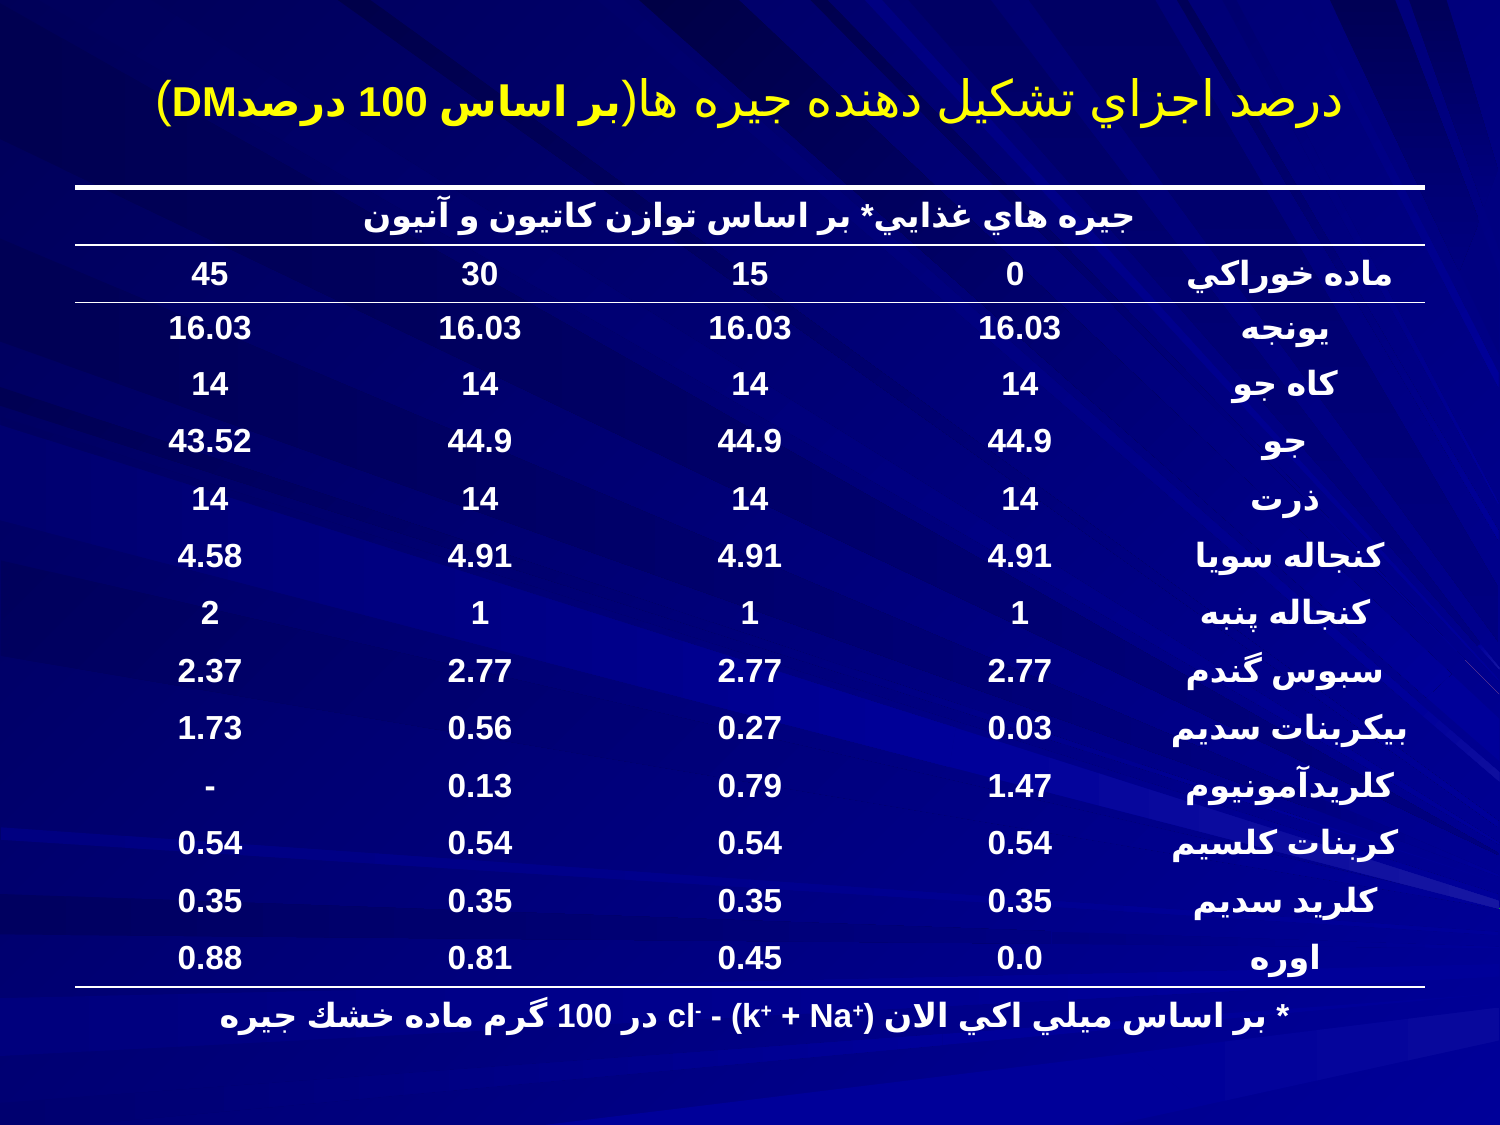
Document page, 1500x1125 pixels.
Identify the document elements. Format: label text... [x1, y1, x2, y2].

table_cell 1.47 [885, 757, 1155, 815]
table_cell ذرت [1155, 470, 1425, 527]
table_cell كنجاله سويا [1155, 527, 1425, 585]
table_cell 44.9 [345, 412, 615, 470]
table_cell 2.77 [885, 642, 1155, 700]
table_cell 0.45 [615, 929, 885, 986]
table_cell كربنات كلسيم [1155, 815, 1425, 872]
table_cell 0.79 [615, 757, 885, 815]
table_cell 0.56 [345, 700, 615, 757]
table_cell 1 [615, 585, 885, 642]
table_cell 0.35 [615, 872, 885, 929]
table_cell * بر اساس ميلي اكي الان cl- - (k+ + Na+) در 100 گرم ماده خشك جيره [75, 988, 1425, 1044]
table_cell 0.03 [885, 700, 1155, 757]
table_cell كلريد سديم [1155, 872, 1425, 929]
table_cell 0.54 [345, 815, 615, 872]
table_cell 14 [885, 470, 1155, 527]
table_cell 1 [345, 585, 615, 642]
table_cell 1.73 [75, 700, 345, 757]
table_cell 0 [885, 246, 1155, 302]
table_cell 14 [75, 355, 345, 412]
table_cell 14 [75, 470, 345, 527]
table_cell 4.91 [615, 527, 885, 585]
table_cell 15 [615, 246, 885, 302]
table_cell 4.91 [885, 527, 1155, 585]
table_cell 43.52 [75, 412, 345, 470]
table_cell 2 [75, 585, 345, 642]
table_cell 14 [615, 355, 885, 412]
table_cell 14 [885, 355, 1155, 412]
table_cell كاه جو [1155, 355, 1425, 412]
table_cell 14 [615, 470, 885, 527]
table_cell 30 [345, 246, 615, 302]
table_cell 0.13 [345, 757, 615, 815]
table_cell بيكربنات سديم [1155, 700, 1425, 757]
table_cell - [75, 757, 345, 815]
table_cell 16.03 [345, 303, 615, 355]
table_cell 16.03 [75, 303, 345, 355]
title درصد اجزاي تشكيل دهنده جيره ها(بر اساس 100 درصدDM) [74, 37, 1426, 155]
table_cell 0.35 [885, 872, 1155, 929]
table_cell كلريدآمونيوم [1155, 757, 1425, 815]
table_cell 0.35 [75, 872, 345, 929]
table_cell 2.77 [345, 642, 615, 700]
table_cell 2.77 [615, 642, 885, 700]
table_cell 14 [345, 355, 615, 412]
table_cell 16.03 [615, 303, 885, 355]
table_header جيره هاي غذايي* بر اساس توازن كاتيون و آنيون [75, 190, 1425, 244]
table_cell 44.9 [885, 412, 1155, 470]
table_cell 4.58 [75, 527, 345, 585]
table_cell 0.54 [885, 815, 1155, 872]
table_cell كنجاله پنبه [1155, 585, 1425, 642]
table_cell 14 [345, 470, 615, 527]
table_cell 0.35 [345, 872, 615, 929]
table_cell 0.81 [345, 929, 615, 986]
table_cell سبوس گندم [1155, 642, 1425, 700]
table_cell جو [1155, 412, 1425, 470]
table_cell 45 [75, 246, 345, 302]
table_cell 2.37 [75, 642, 345, 700]
table_cell 44.9 [615, 412, 885, 470]
table_cell 0.54 [615, 815, 885, 872]
table_cell اوره [1155, 929, 1425, 986]
table_cell 4.91 [345, 527, 615, 585]
table_cell 0.27 [615, 700, 885, 757]
table_cell 0.54 [75, 815, 345, 872]
table_cell 16.03 [885, 303, 1155, 355]
table_cell 0.88 [75, 929, 345, 986]
table_cell ماده خوراكي [1155, 246, 1425, 302]
table_cell يونجه [1155, 303, 1425, 355]
table_cell 0.0 [885, 929, 1155, 986]
table_cell 1 [885, 585, 1155, 642]
